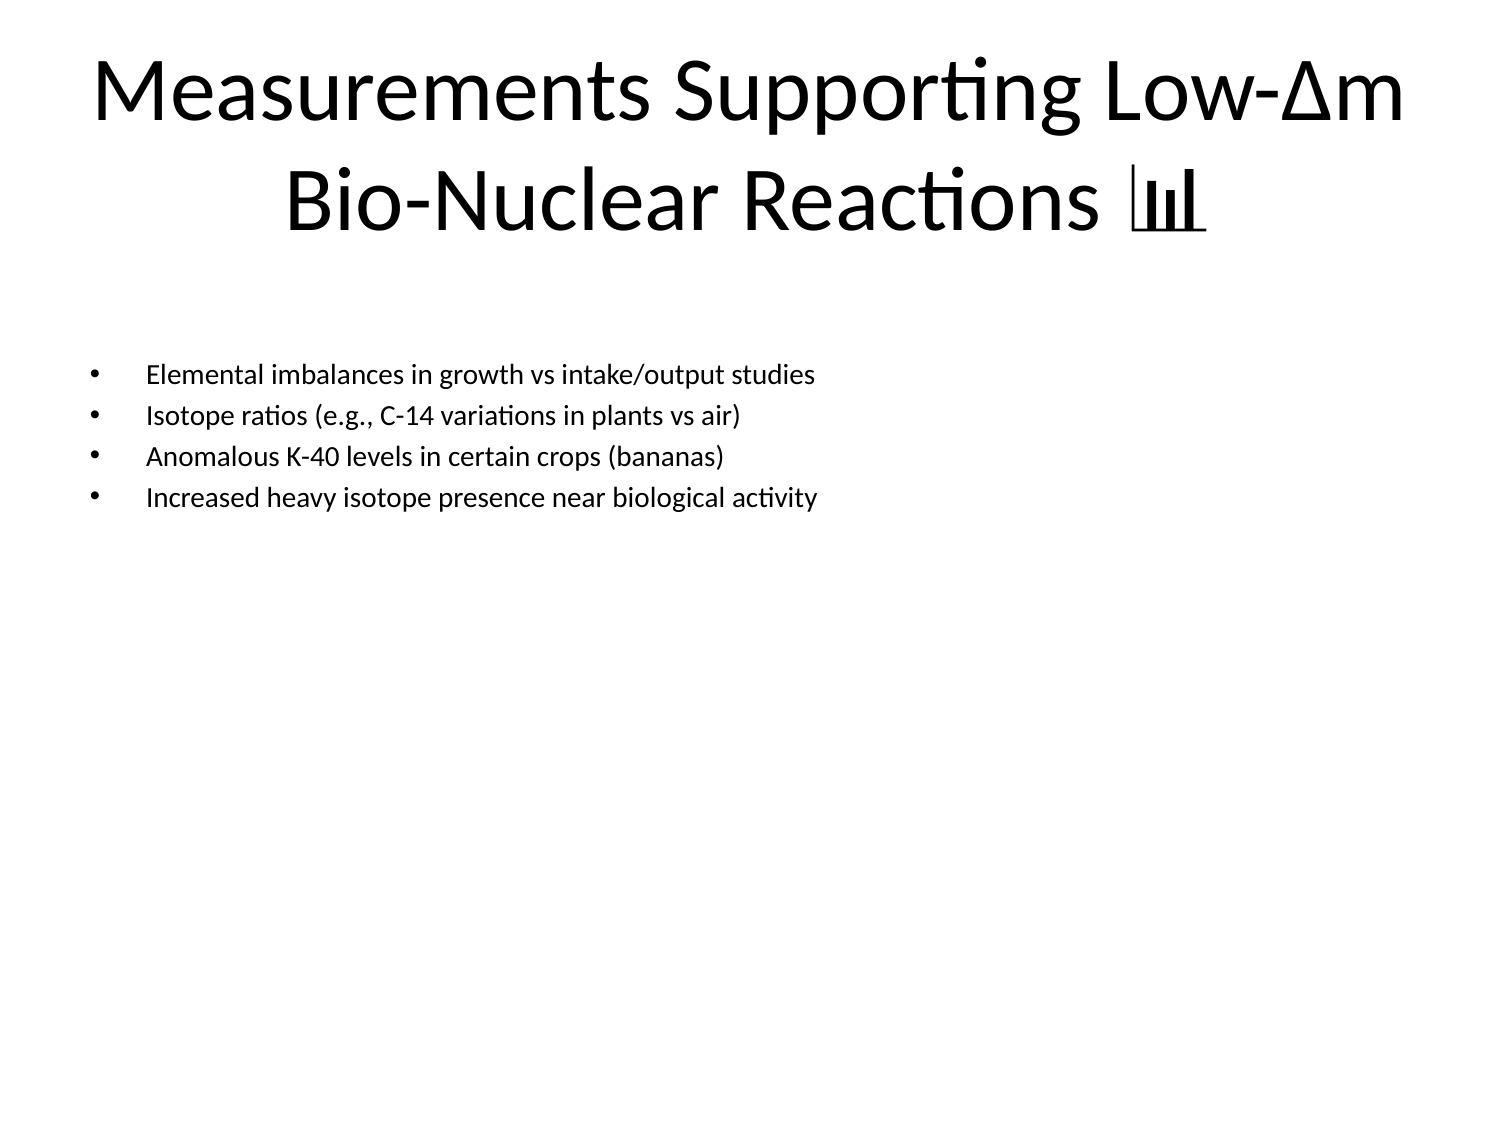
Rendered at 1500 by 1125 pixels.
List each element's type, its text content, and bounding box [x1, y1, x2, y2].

list Elemental imbalances in growth vs intake/output studies Isotope ratios (e.g., C-14 variations in plants vs air) Anomalous K-40 levels in certain crops (bananas) Increased heavy isotope presence near biological activity [75, 262, 1425, 1005]
title Measurements Supporting Low-Δm Bio-Nuclear Reactions 📊 [75, 45, 1425, 233]
